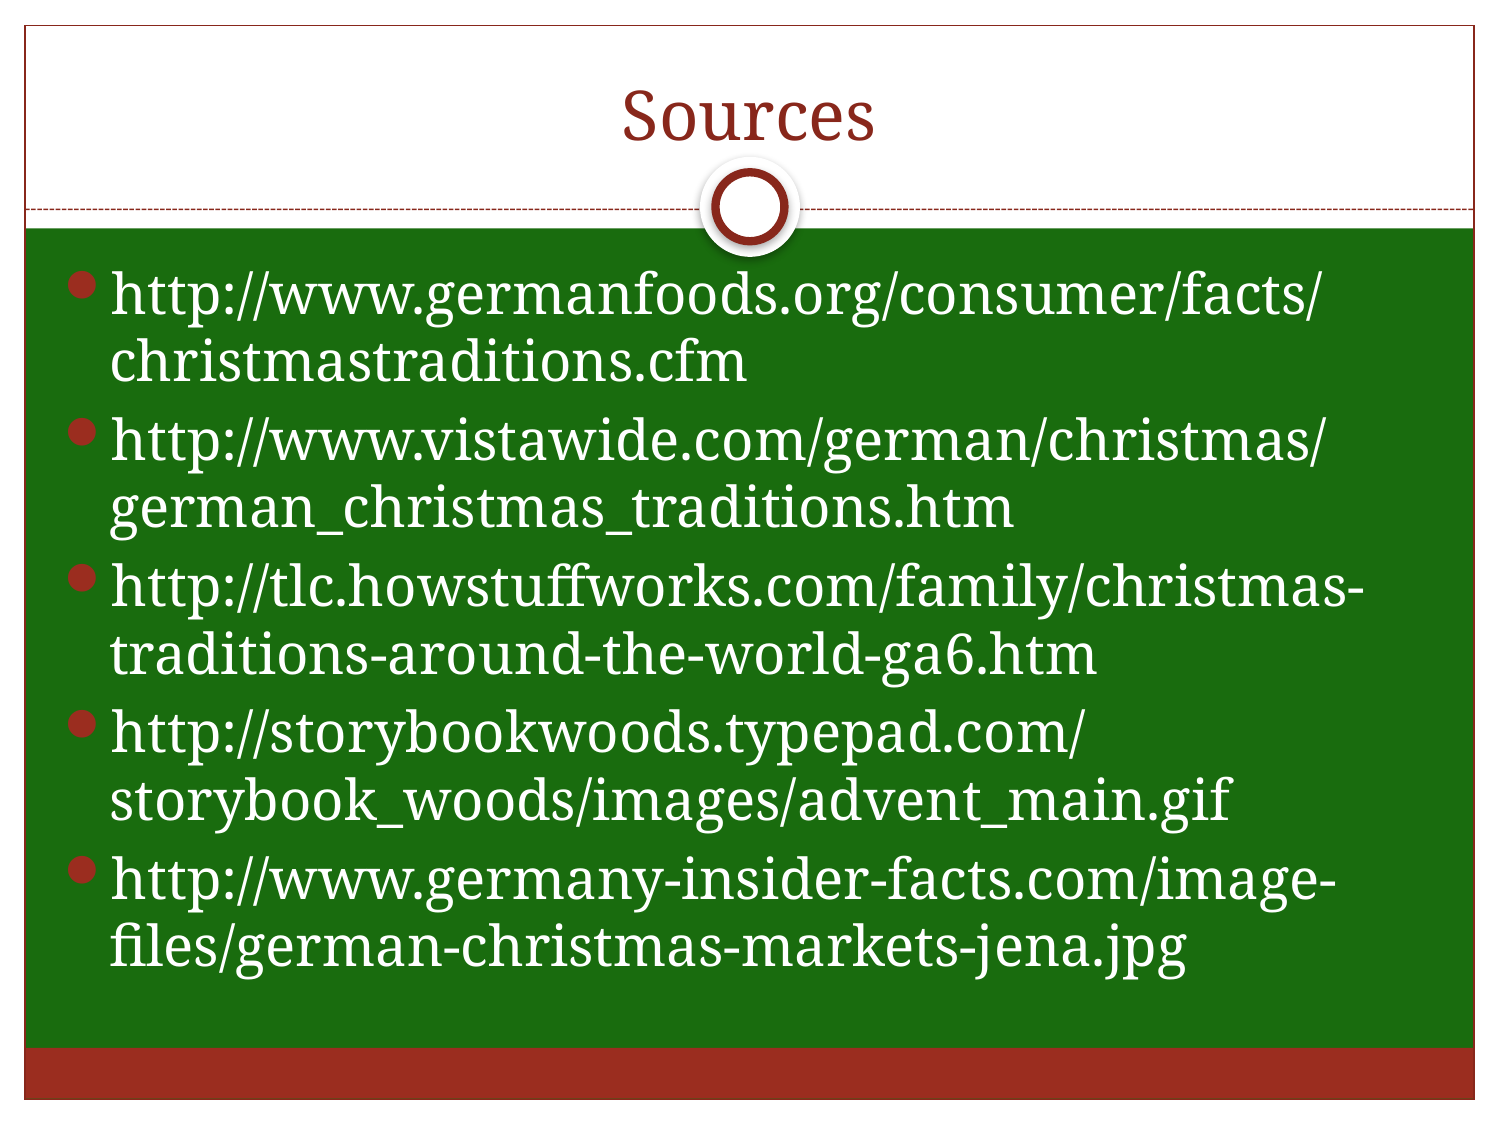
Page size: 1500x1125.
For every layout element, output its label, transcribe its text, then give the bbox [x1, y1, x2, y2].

title Sources [49, 37, 1450, 162]
list http://www.germanfoods.org/consumer/facts/christmastraditions.cfm http://www.vistawide.com/german/christmas/german_christmas_traditions.htm http://tlc.howstuffworks.com/family/christmas-traditions-around-the-world-ga6.htm http://storybookwoods.typepad.com/storybook_woods/images/advent_main.gif http://www.germany-insider-facts.com/image-files/german-christmas-markets-jena.jpg [49, 250, 1445, 1001]
